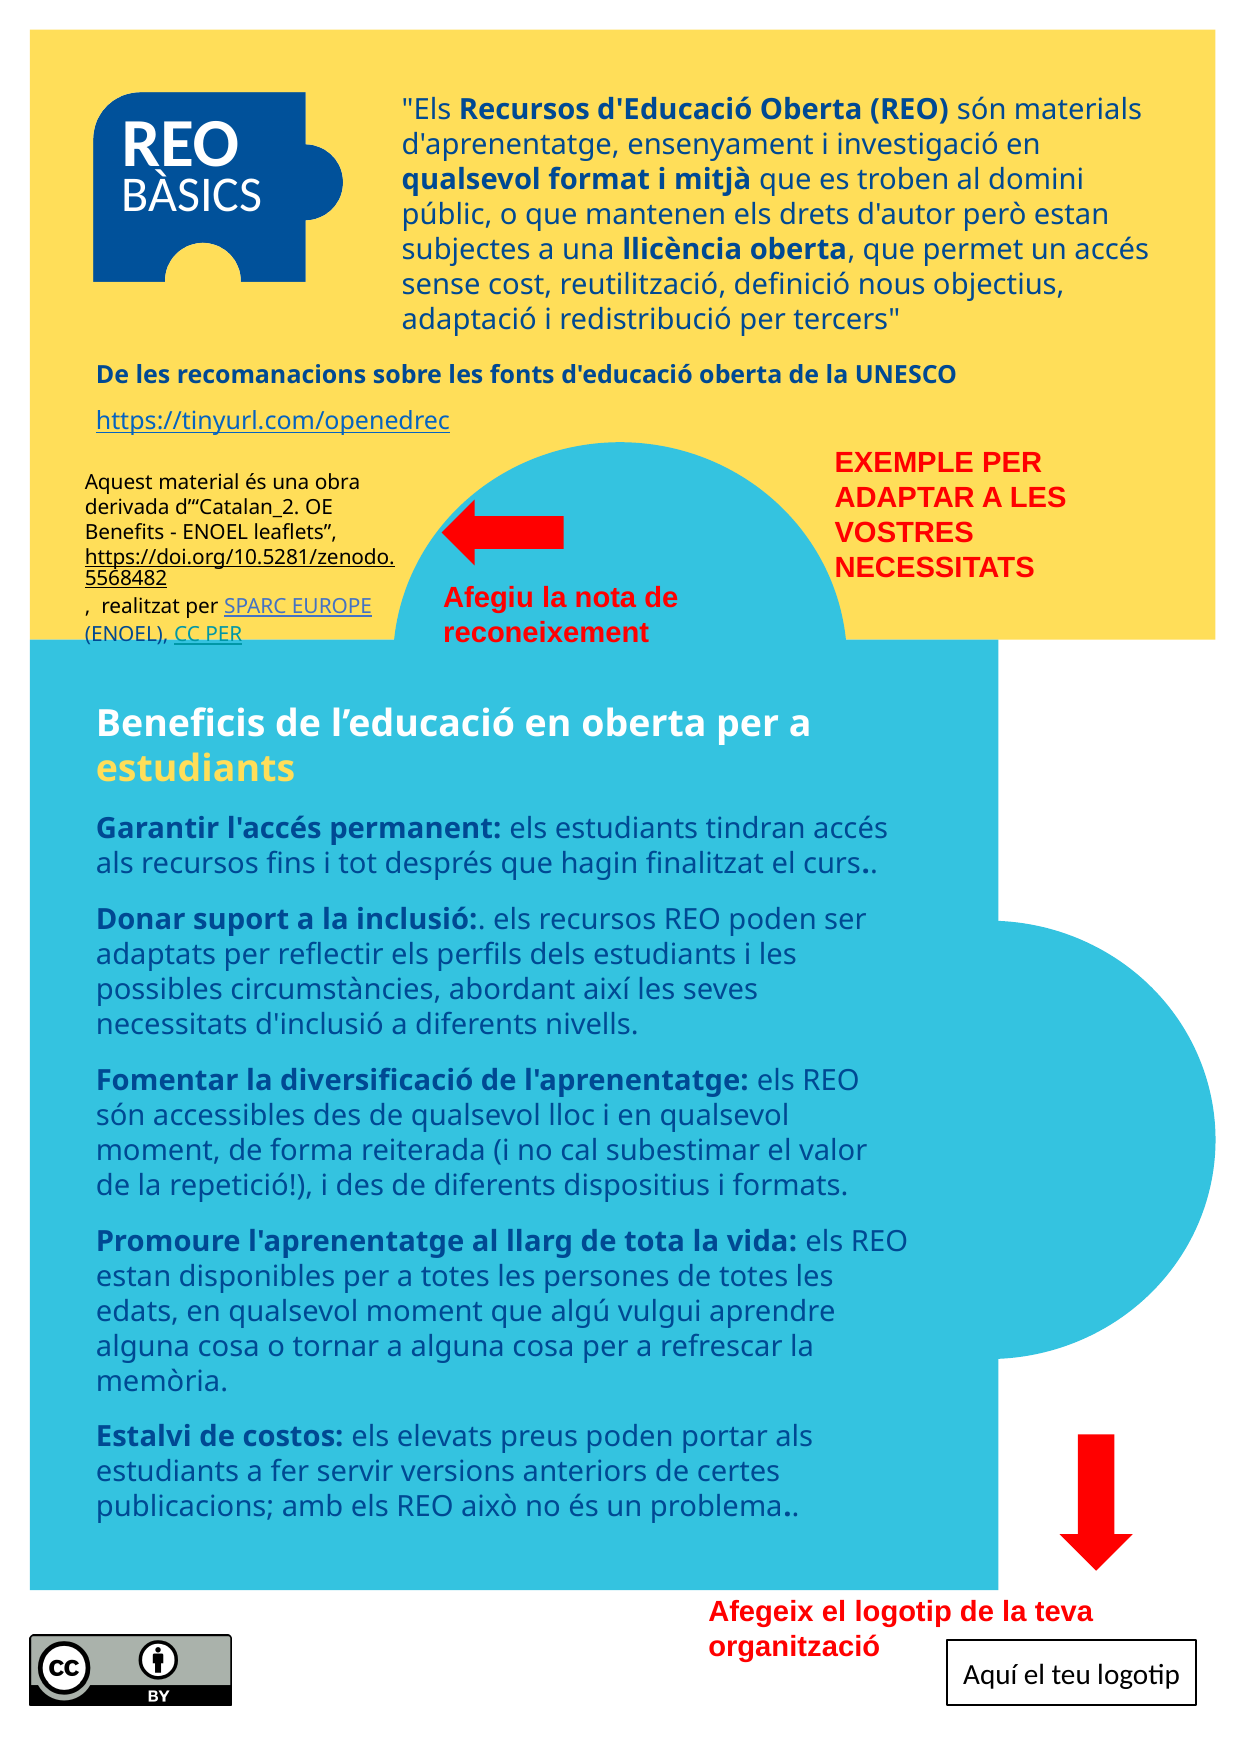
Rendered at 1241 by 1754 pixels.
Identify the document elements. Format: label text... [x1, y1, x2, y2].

text_box Afegeix el logotip de la teva organització [693, 1577, 1241, 1678]
text_box [441, 499, 564, 566]
picture [29, 1634, 233, 1706]
text_box [29, 639, 999, 1591]
text_box "Els Recursos d'Educació Oberta (REO) són materials d'aprenentatge, ensenyament i investigació en qualsevol format i mitjà que es troben al domini públic, o que mantenen els drets d'autor però estan subjectes a una llicència oberta, que permet un accés sense cost, reutilització, definició nous objectius, adaptació i redistribució per tercers" [386, 75, 1184, 350]
text_box EXEMPLE PER ADAPTAR A LES VOSTRES NECESSITATS [819, 428, 1196, 598]
text_box De les recomanacions sobre les fonts d'educació oberta de la UNESCO https://tinyurl.com/openedrec [80, 356, 1241, 448]
text_box [393, 448, 848, 683]
text_box [29, 29, 1216, 639]
text_box [925, 920, 1216, 1360]
text_box [989, 448, 1216, 640]
text_box Aquí el teu logotip [947, 1678, 1197, 1705]
picture [93, 92, 343, 282]
text_box Beneficis de l’educació en oberta per a estudiants Garantir l'accés permanent: els estudiants tindran accés als recursos fins i tot després que hagin finalitzat el curs.. Donar suport a la inclusió:. els recursos REO poden ser adaptats per reflectir els perfils dels estudiants i les possibles circumstàncies, abordant així les seves necessitats d'inclusió a diferents nivells. Fomentar la diversificació de l'aprenentatge: els REO són ​​accessibles des de qualsevol lloc i en qualsevol moment, de forma reiterada (i no cal subestimar el valor de la repetició!), i des de diferents dispositius i formats. Promoure l'aprenentatge al llarg de tota la vida: els REO estan disponibles per a totes les persones de totes les edats, en qualsevol moment que algú vulgui aprendre alguna cosa o tornar a alguna cosa per a refrescar la memòria. Estalvi de costos: els elevats preus poden portar als estudiants a fer servir versions anteriors de certes publicacions; amb els REO això no és un problema.. [80, 683, 925, 1538]
text_box Afegiu la nota de reconeixement [428, 562, 989, 663]
text_box [1059, 1434, 1133, 1571]
text_box Aquest material és una obra derivada d’“Catalan_2. OE Benefits - ENOEL leaflets”, https://doi.org/10.5281/zenodo.5568482, realitzat per SPARC EUROPE (ENOEL), CC PER [69, 453, 418, 643]
